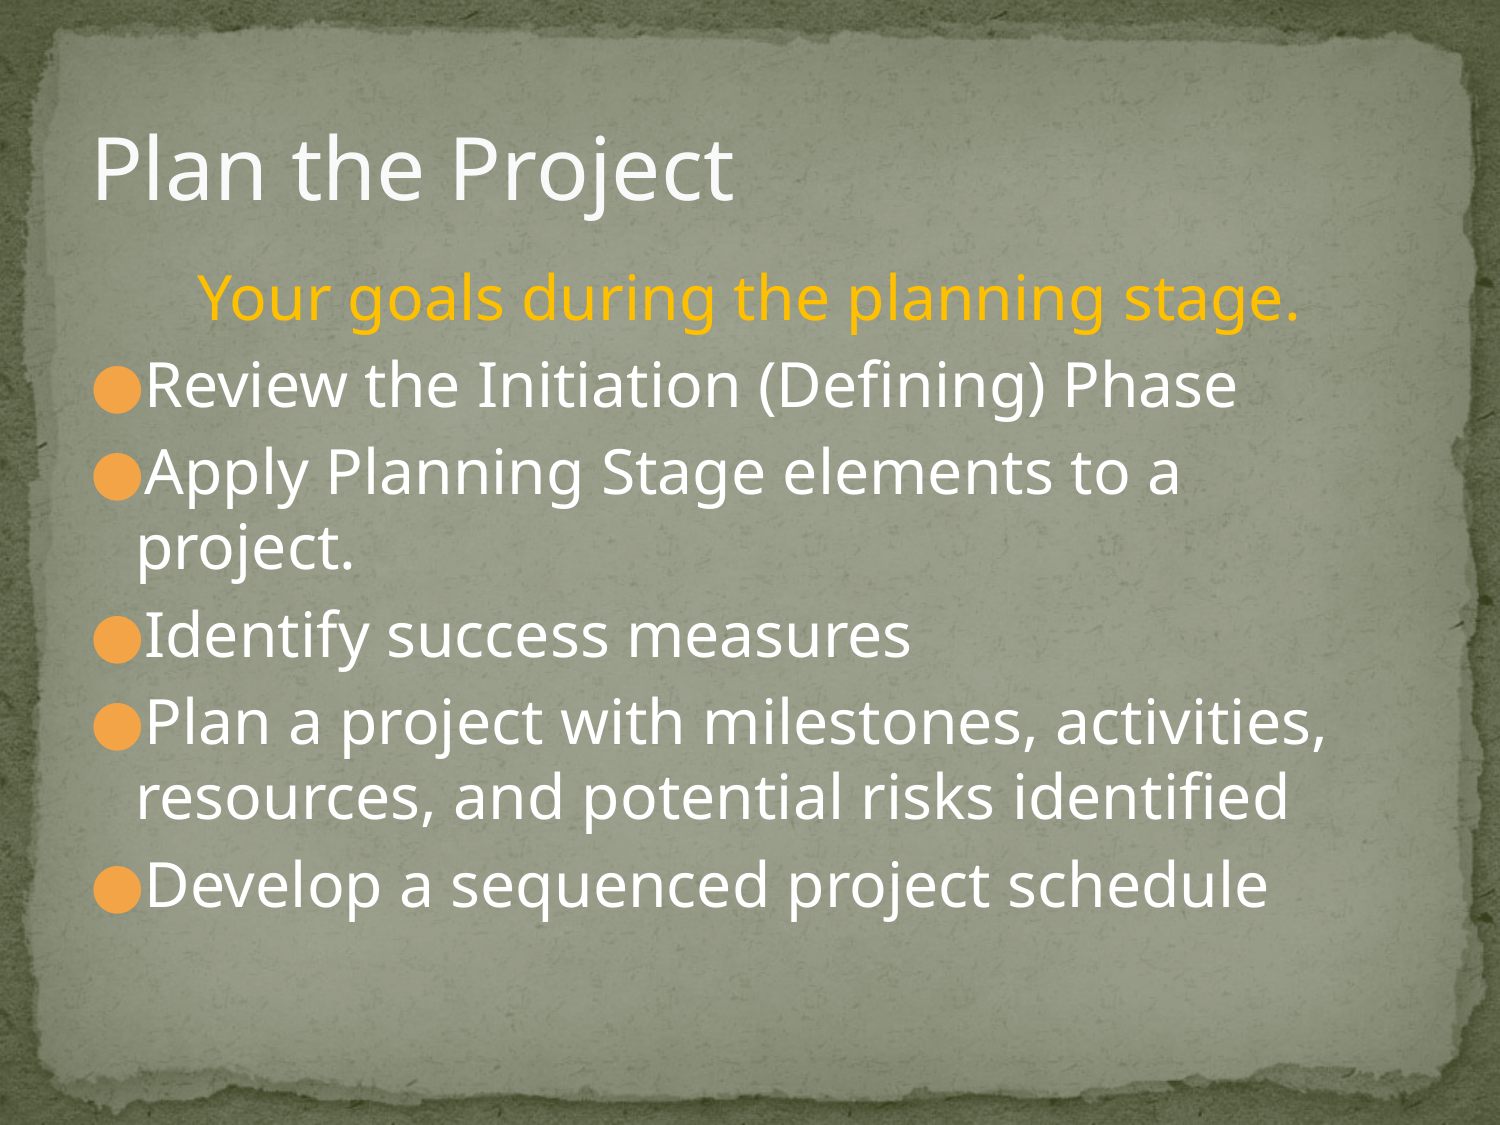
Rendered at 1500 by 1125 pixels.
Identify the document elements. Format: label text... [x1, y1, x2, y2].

picture [0, 0, 1500, 1125]
list Your goals during the planning stage. Review the Initiation (Defining) Phase Apply Planning Stage elements to a project. Identify success measures Plan a project with milestones, activities, resources, and potential risks identified Develop a sequenced project schedule [75, 249, 1425, 1000]
title Plan the Project [75, 24, 1425, 225]
